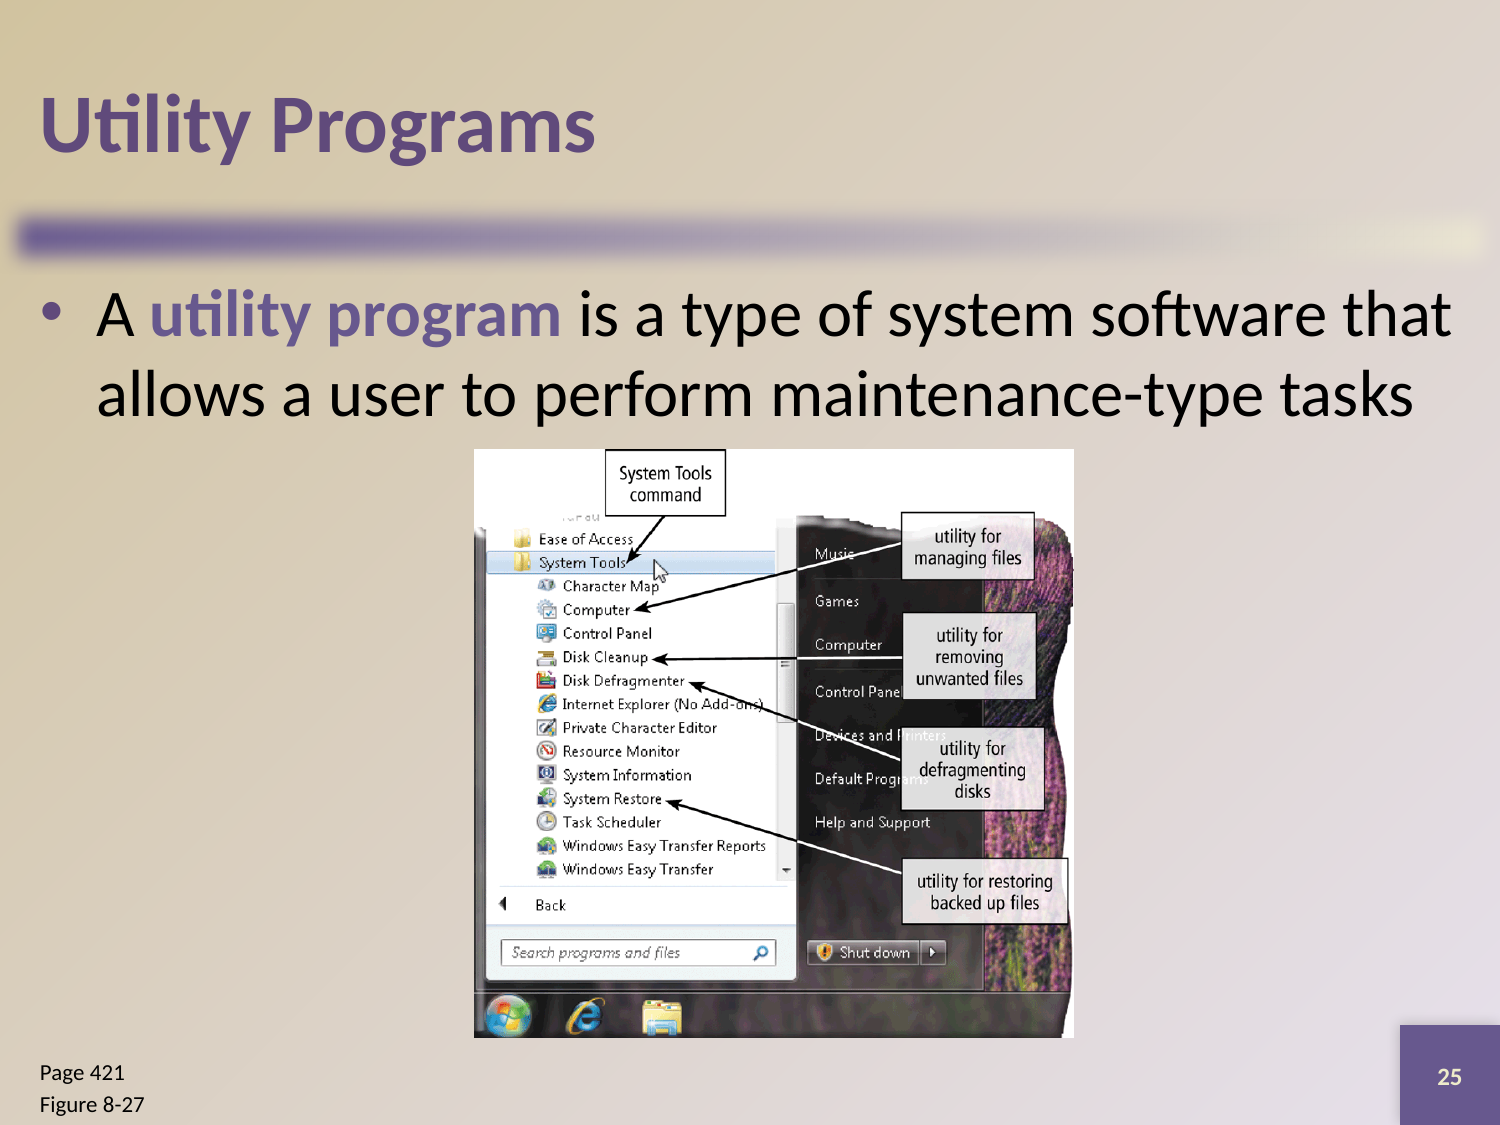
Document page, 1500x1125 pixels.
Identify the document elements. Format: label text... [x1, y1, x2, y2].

slide_number 25 [1400, 1025, 1500, 1125]
title Utility Programs [24, 24, 1475, 213]
list Page 421 Figure 8-27 [24, 1050, 300, 1125]
picture [474, 449, 1074, 1038]
list A utility program is a type of system software that allows a user to perform maintenance-type tasks [24, 262, 1475, 1025]
